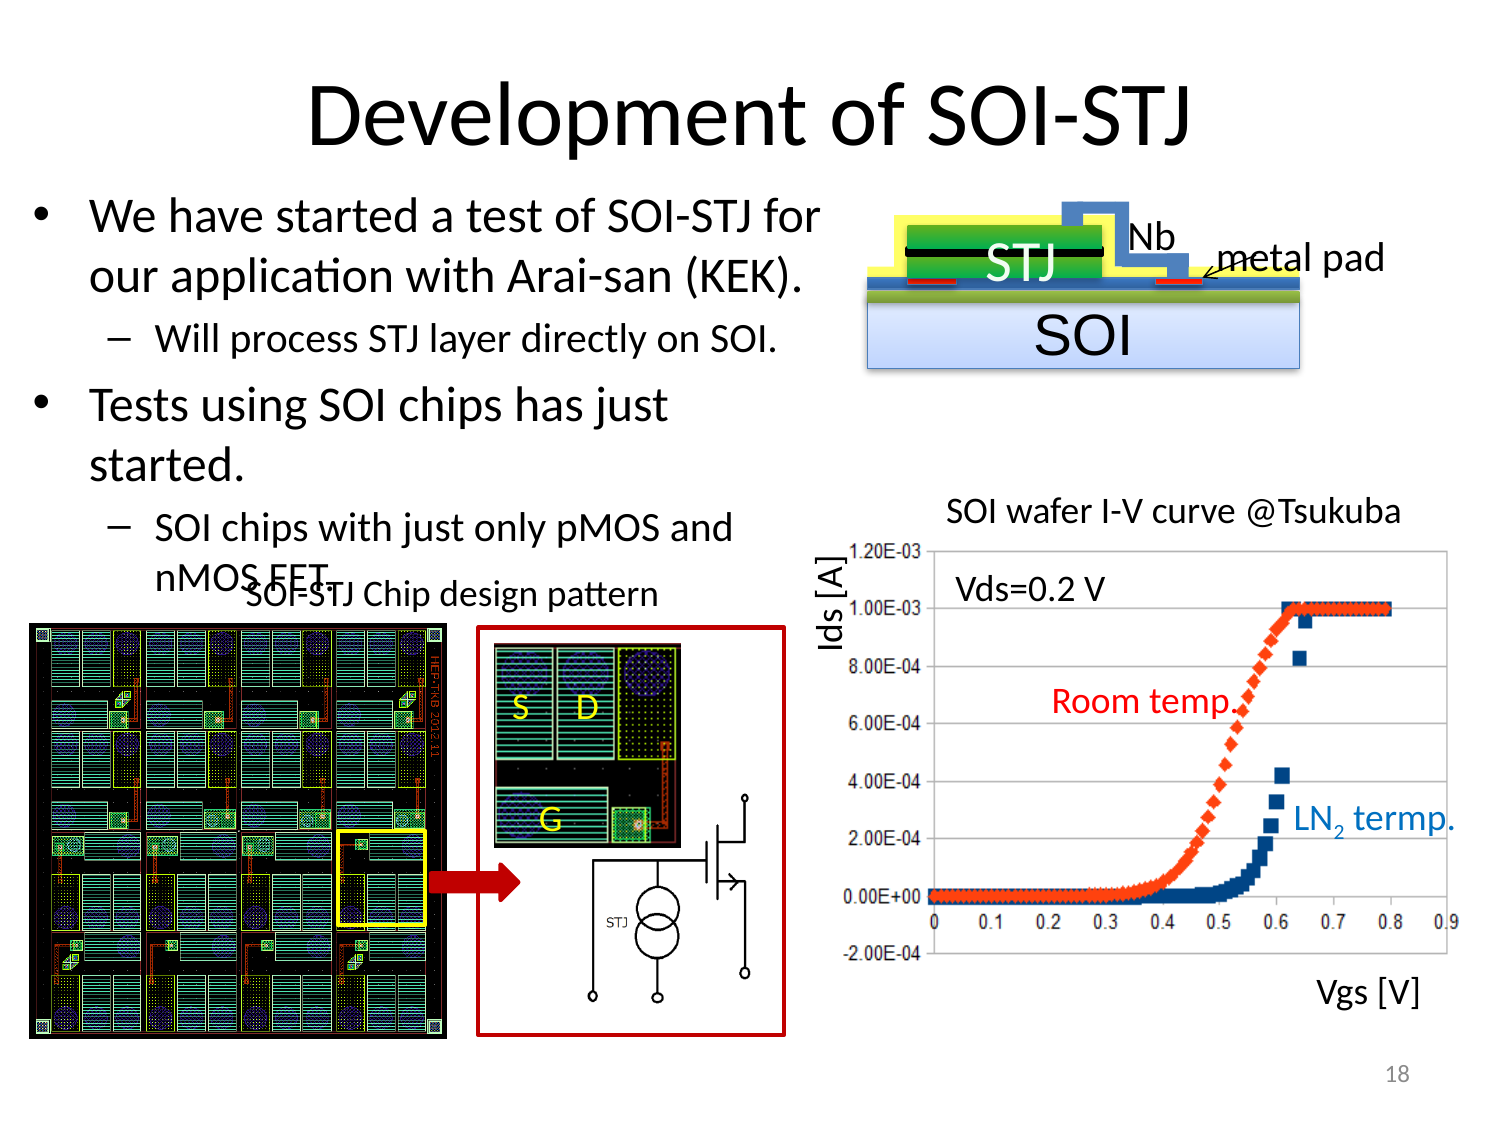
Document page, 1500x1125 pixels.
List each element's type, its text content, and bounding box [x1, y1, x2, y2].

title Development of SOI-STJ [75, 45, 1425, 173]
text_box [843, 539, 1475, 965]
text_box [867, 201, 1363, 369]
text_box SOI-STJ Chip design pattern [230, 561, 675, 622]
text_box Vgs [V] [1301, 973, 1437, 1020]
text_box SOI wafer I-V curve @Tsukuba [931, 478, 1418, 537]
text_box [476, 625, 786, 1037]
slide_number 18 [1074, 1042, 1425, 1103]
text_box Ids [A] [797, 540, 840, 668]
picture [494, 643, 781, 1032]
picture [29, 622, 448, 1039]
text_box [451, 862, 521, 903]
list We have started a test of SOI-STJ for our application with Arai-san (KEK). Will process STJ layer directly on SOI. Tests using SOI chips has just started. SOI chips with just only pMOS and nMOS FET. [17, 175, 845, 682]
